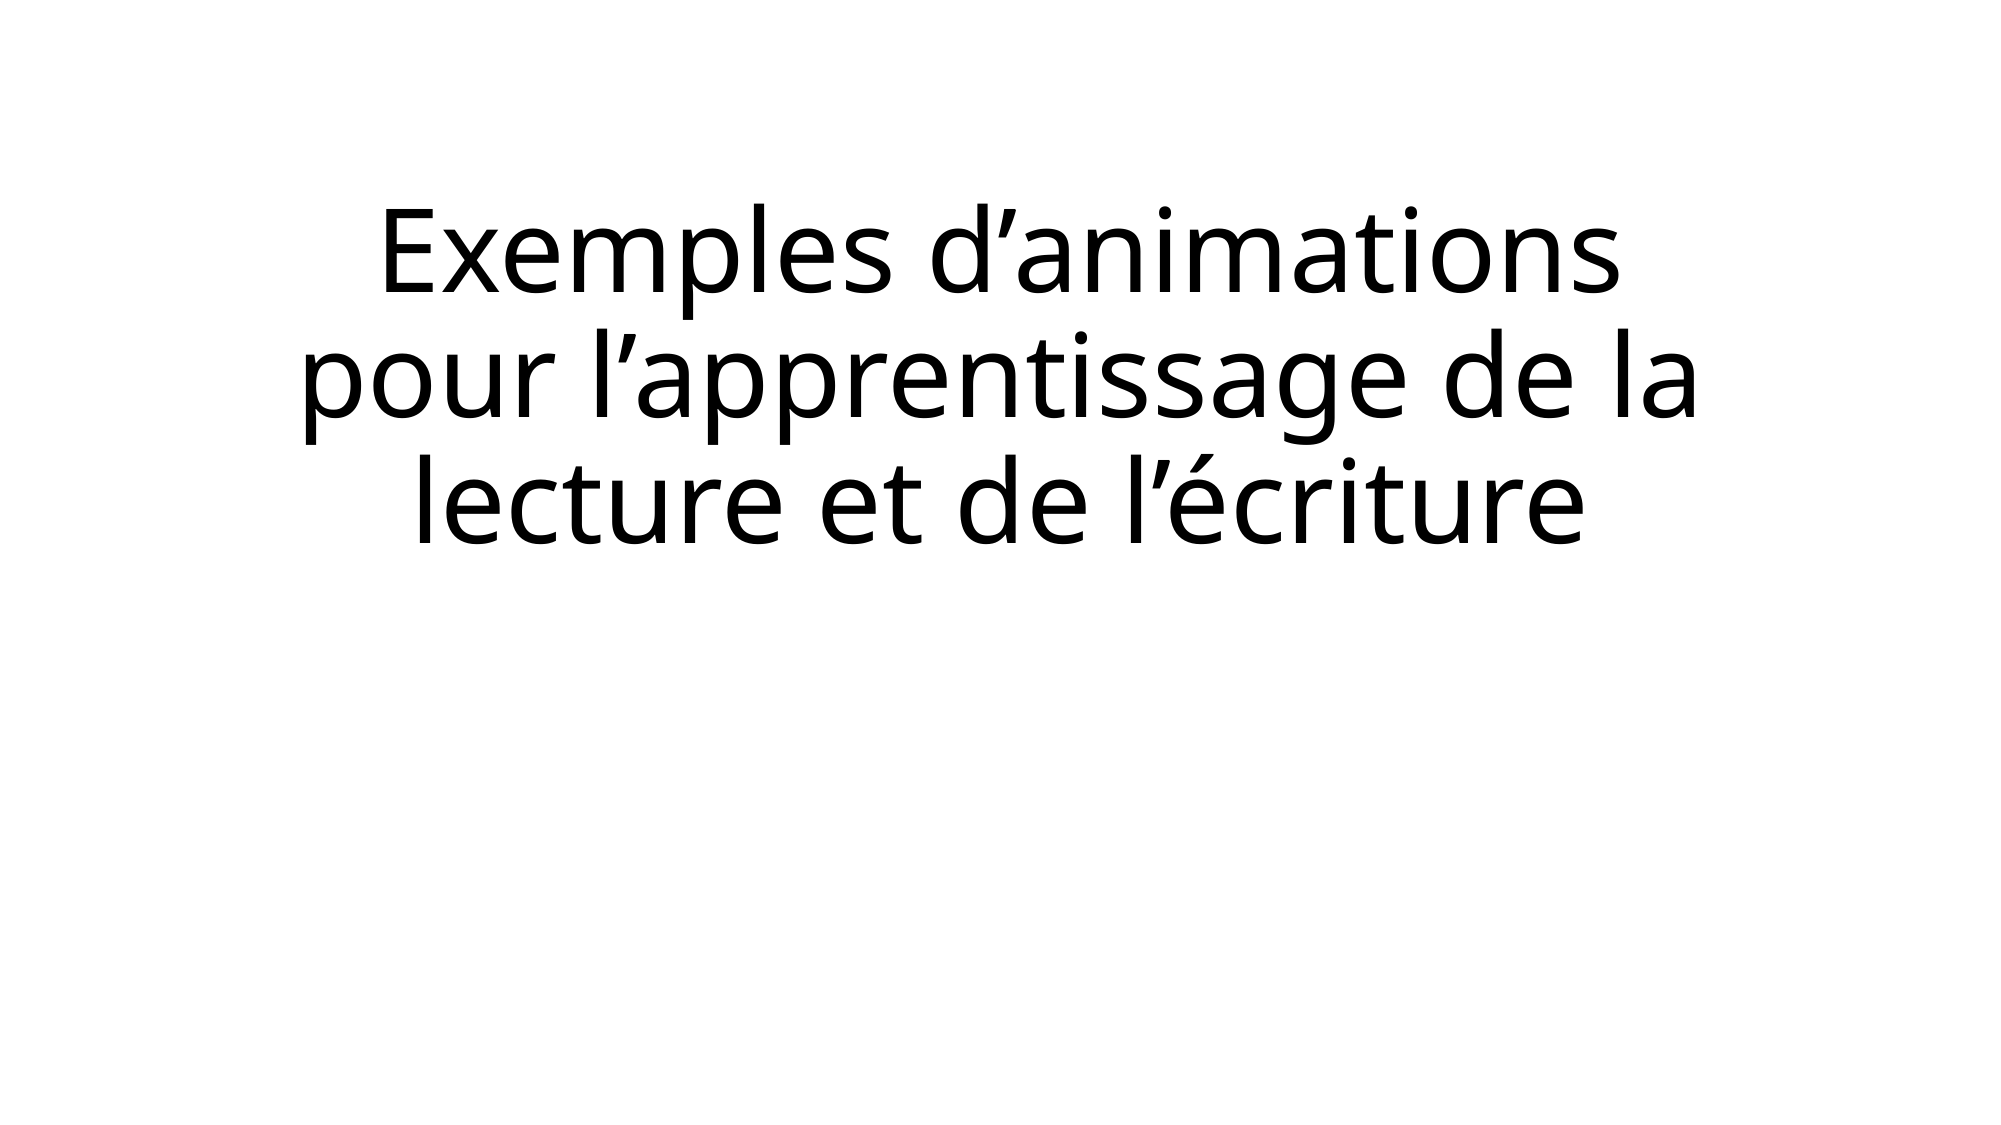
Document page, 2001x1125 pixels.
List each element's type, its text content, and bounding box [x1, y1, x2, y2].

title Exemples d’animations pour l’apprentissage de la lecture et de l’écriture [249, 184, 1750, 576]
